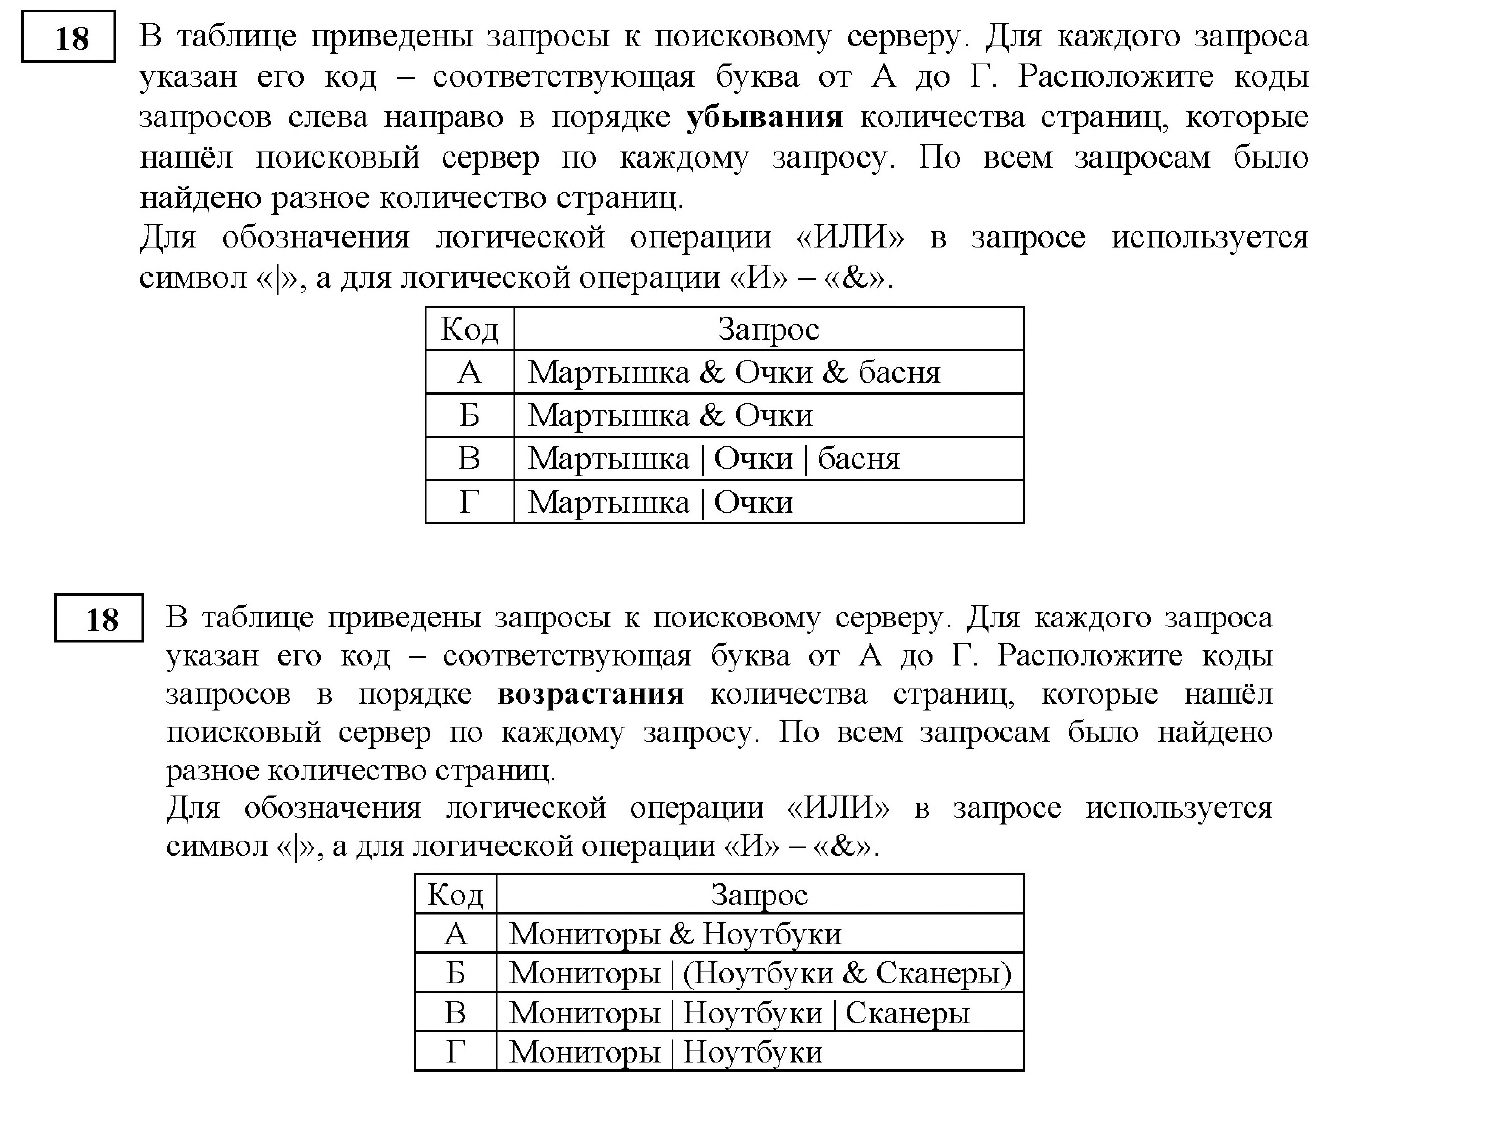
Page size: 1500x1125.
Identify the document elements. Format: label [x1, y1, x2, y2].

picture [0, 2, 1341, 538]
picture [29, 585, 1282, 1085]
